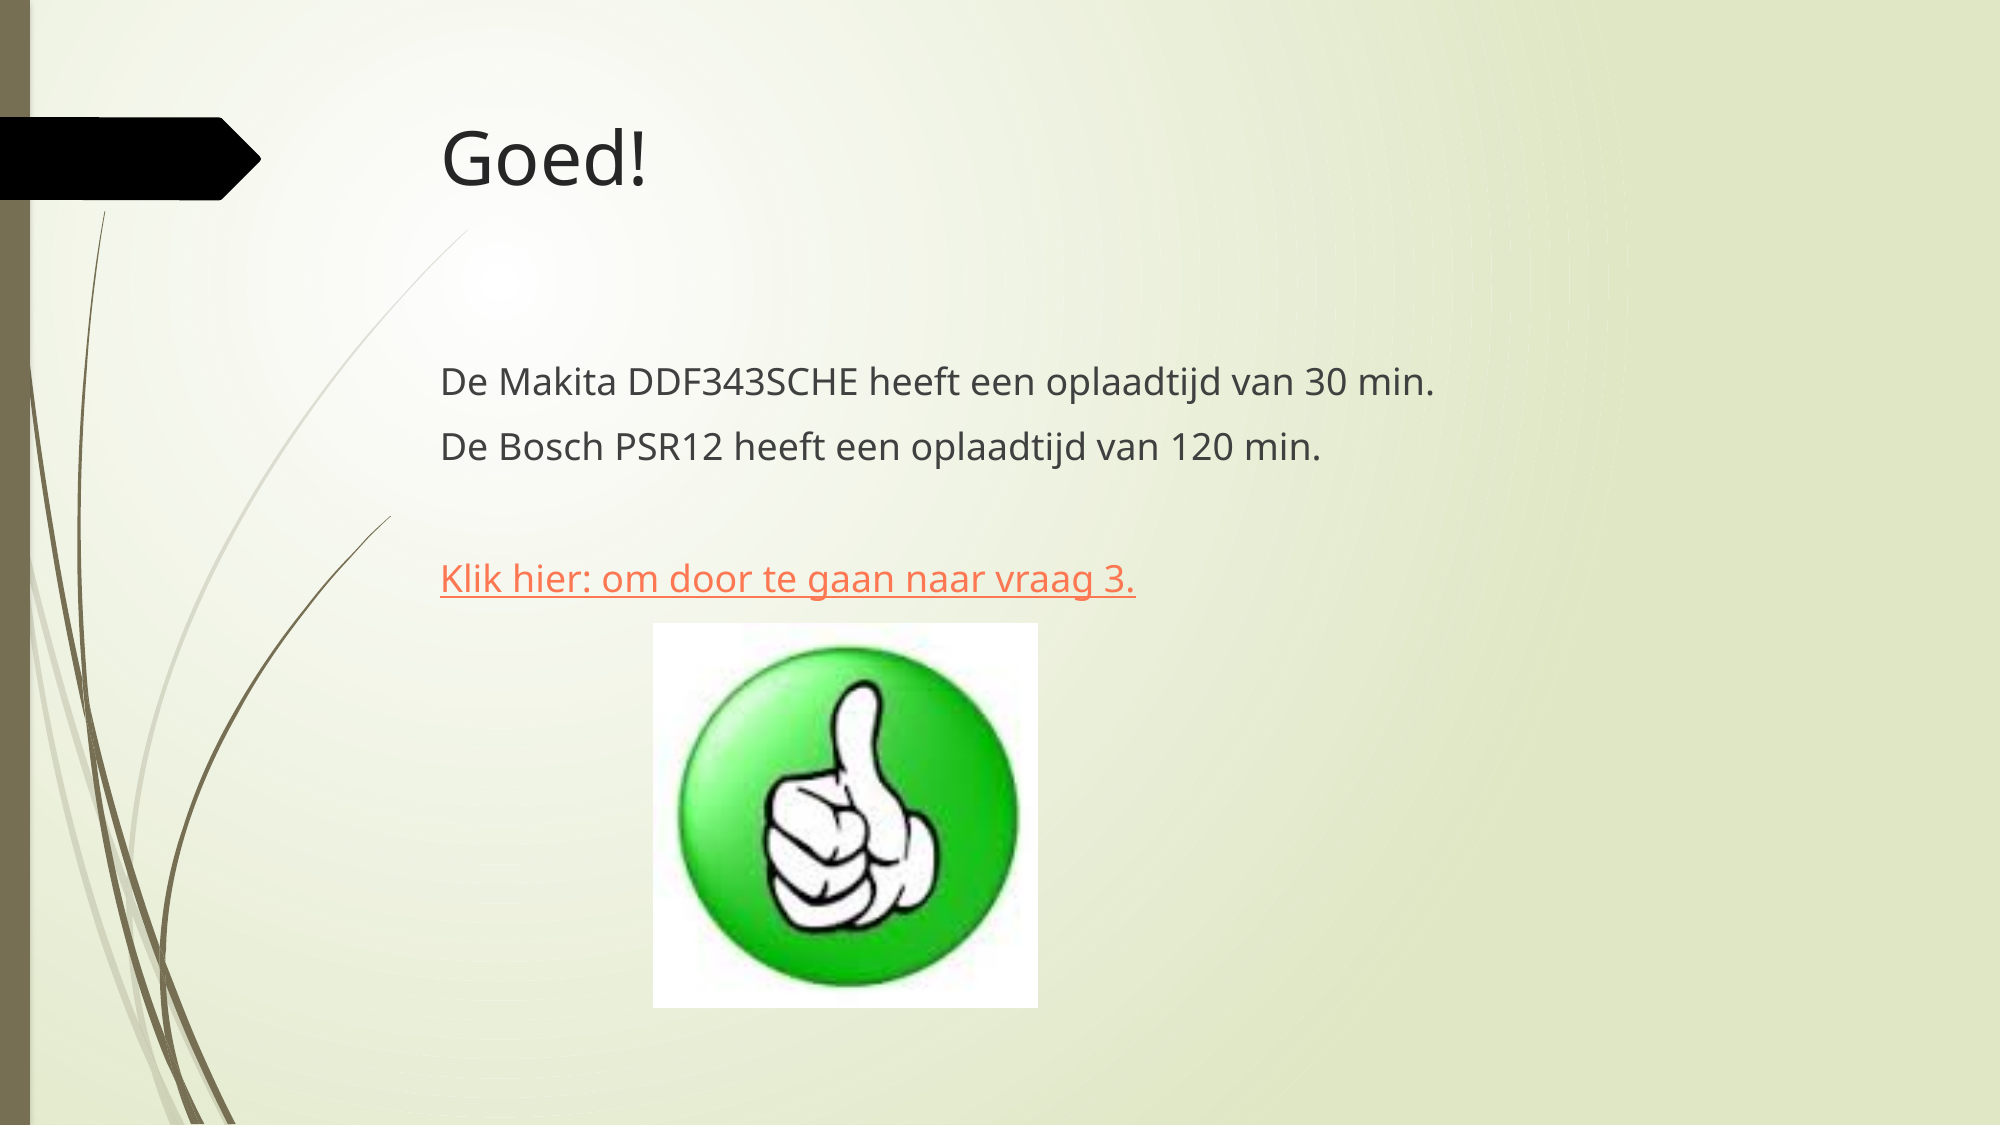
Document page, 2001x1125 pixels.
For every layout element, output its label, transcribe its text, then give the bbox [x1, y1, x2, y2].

list De Makita DDF343SCHE heeft een oplaadtijd van 30 min. De Bosch PSR12 heeft een oplaadtijd van 120 min. Klik hier: om door te gaan naar vraag 3. [424, 350, 1888, 970]
title Goed! [425, 102, 1888, 313]
picture [653, 623, 1038, 1008]
